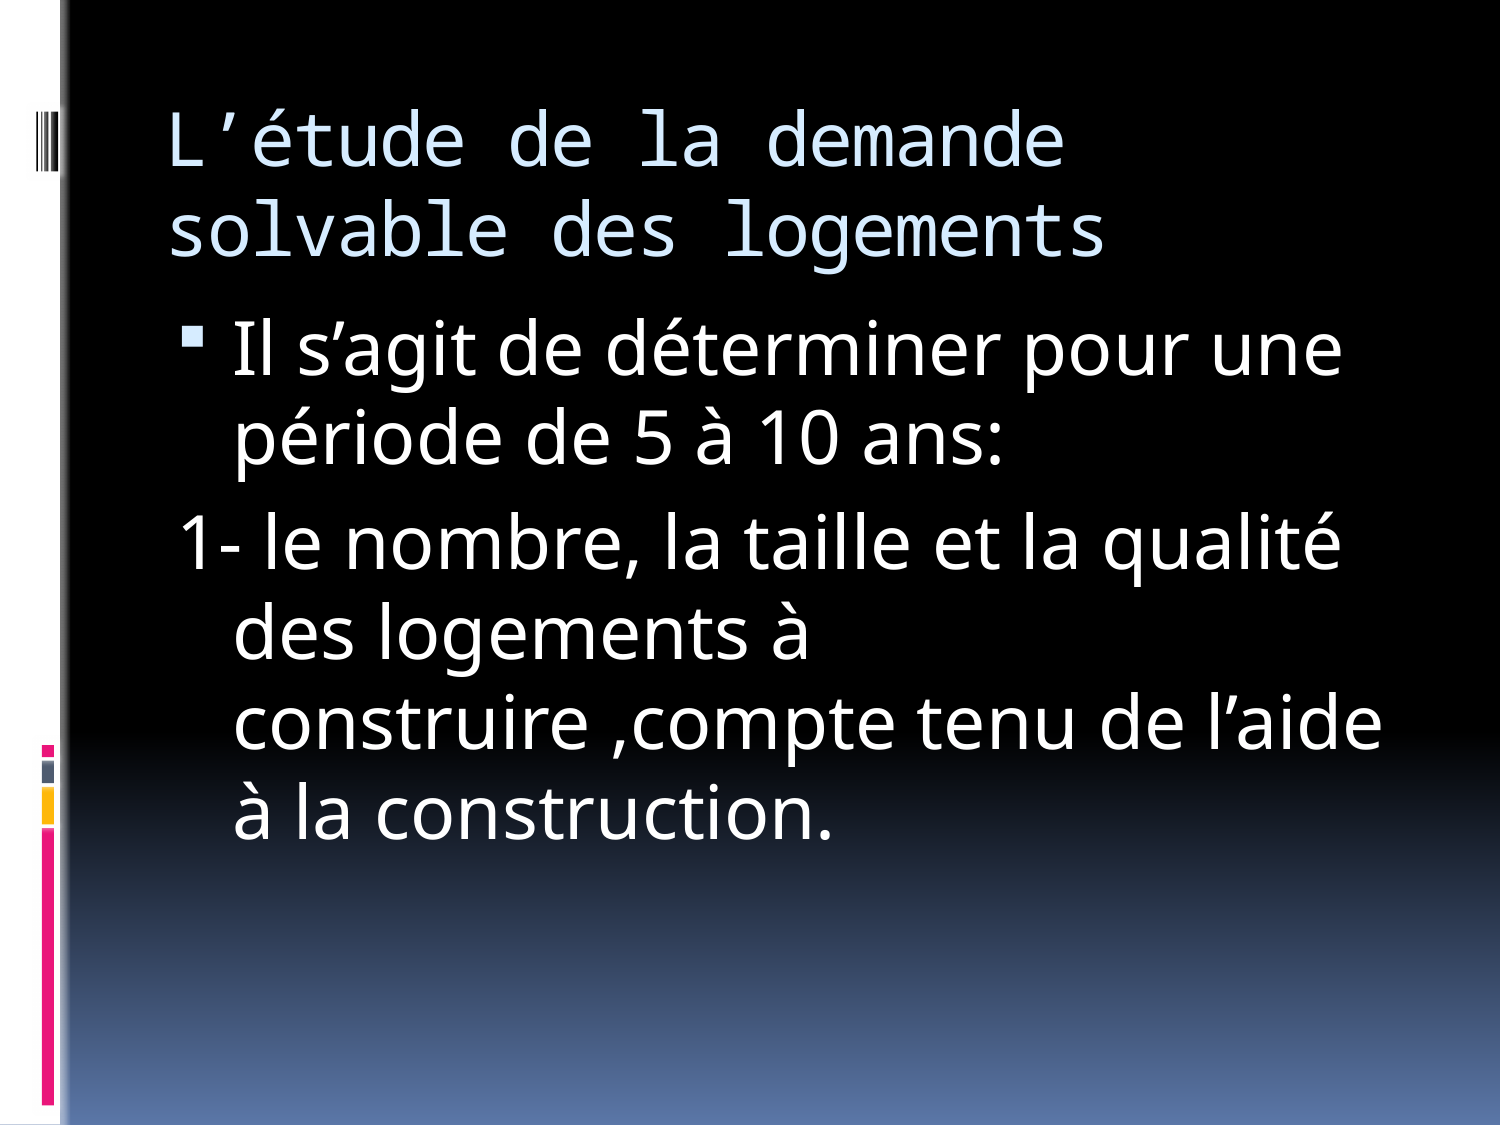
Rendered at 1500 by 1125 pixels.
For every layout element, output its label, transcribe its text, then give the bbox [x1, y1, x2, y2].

title L’étude de la demande solvable des logements [150, 83, 1425, 234]
list Il s’agit de déterminer pour une période de 5 à 10 ans: 1- le nombre, la taille et la qualité des logements à construire ,compte tenu de l’aide à la construction. [150, 292, 1425, 1043]
